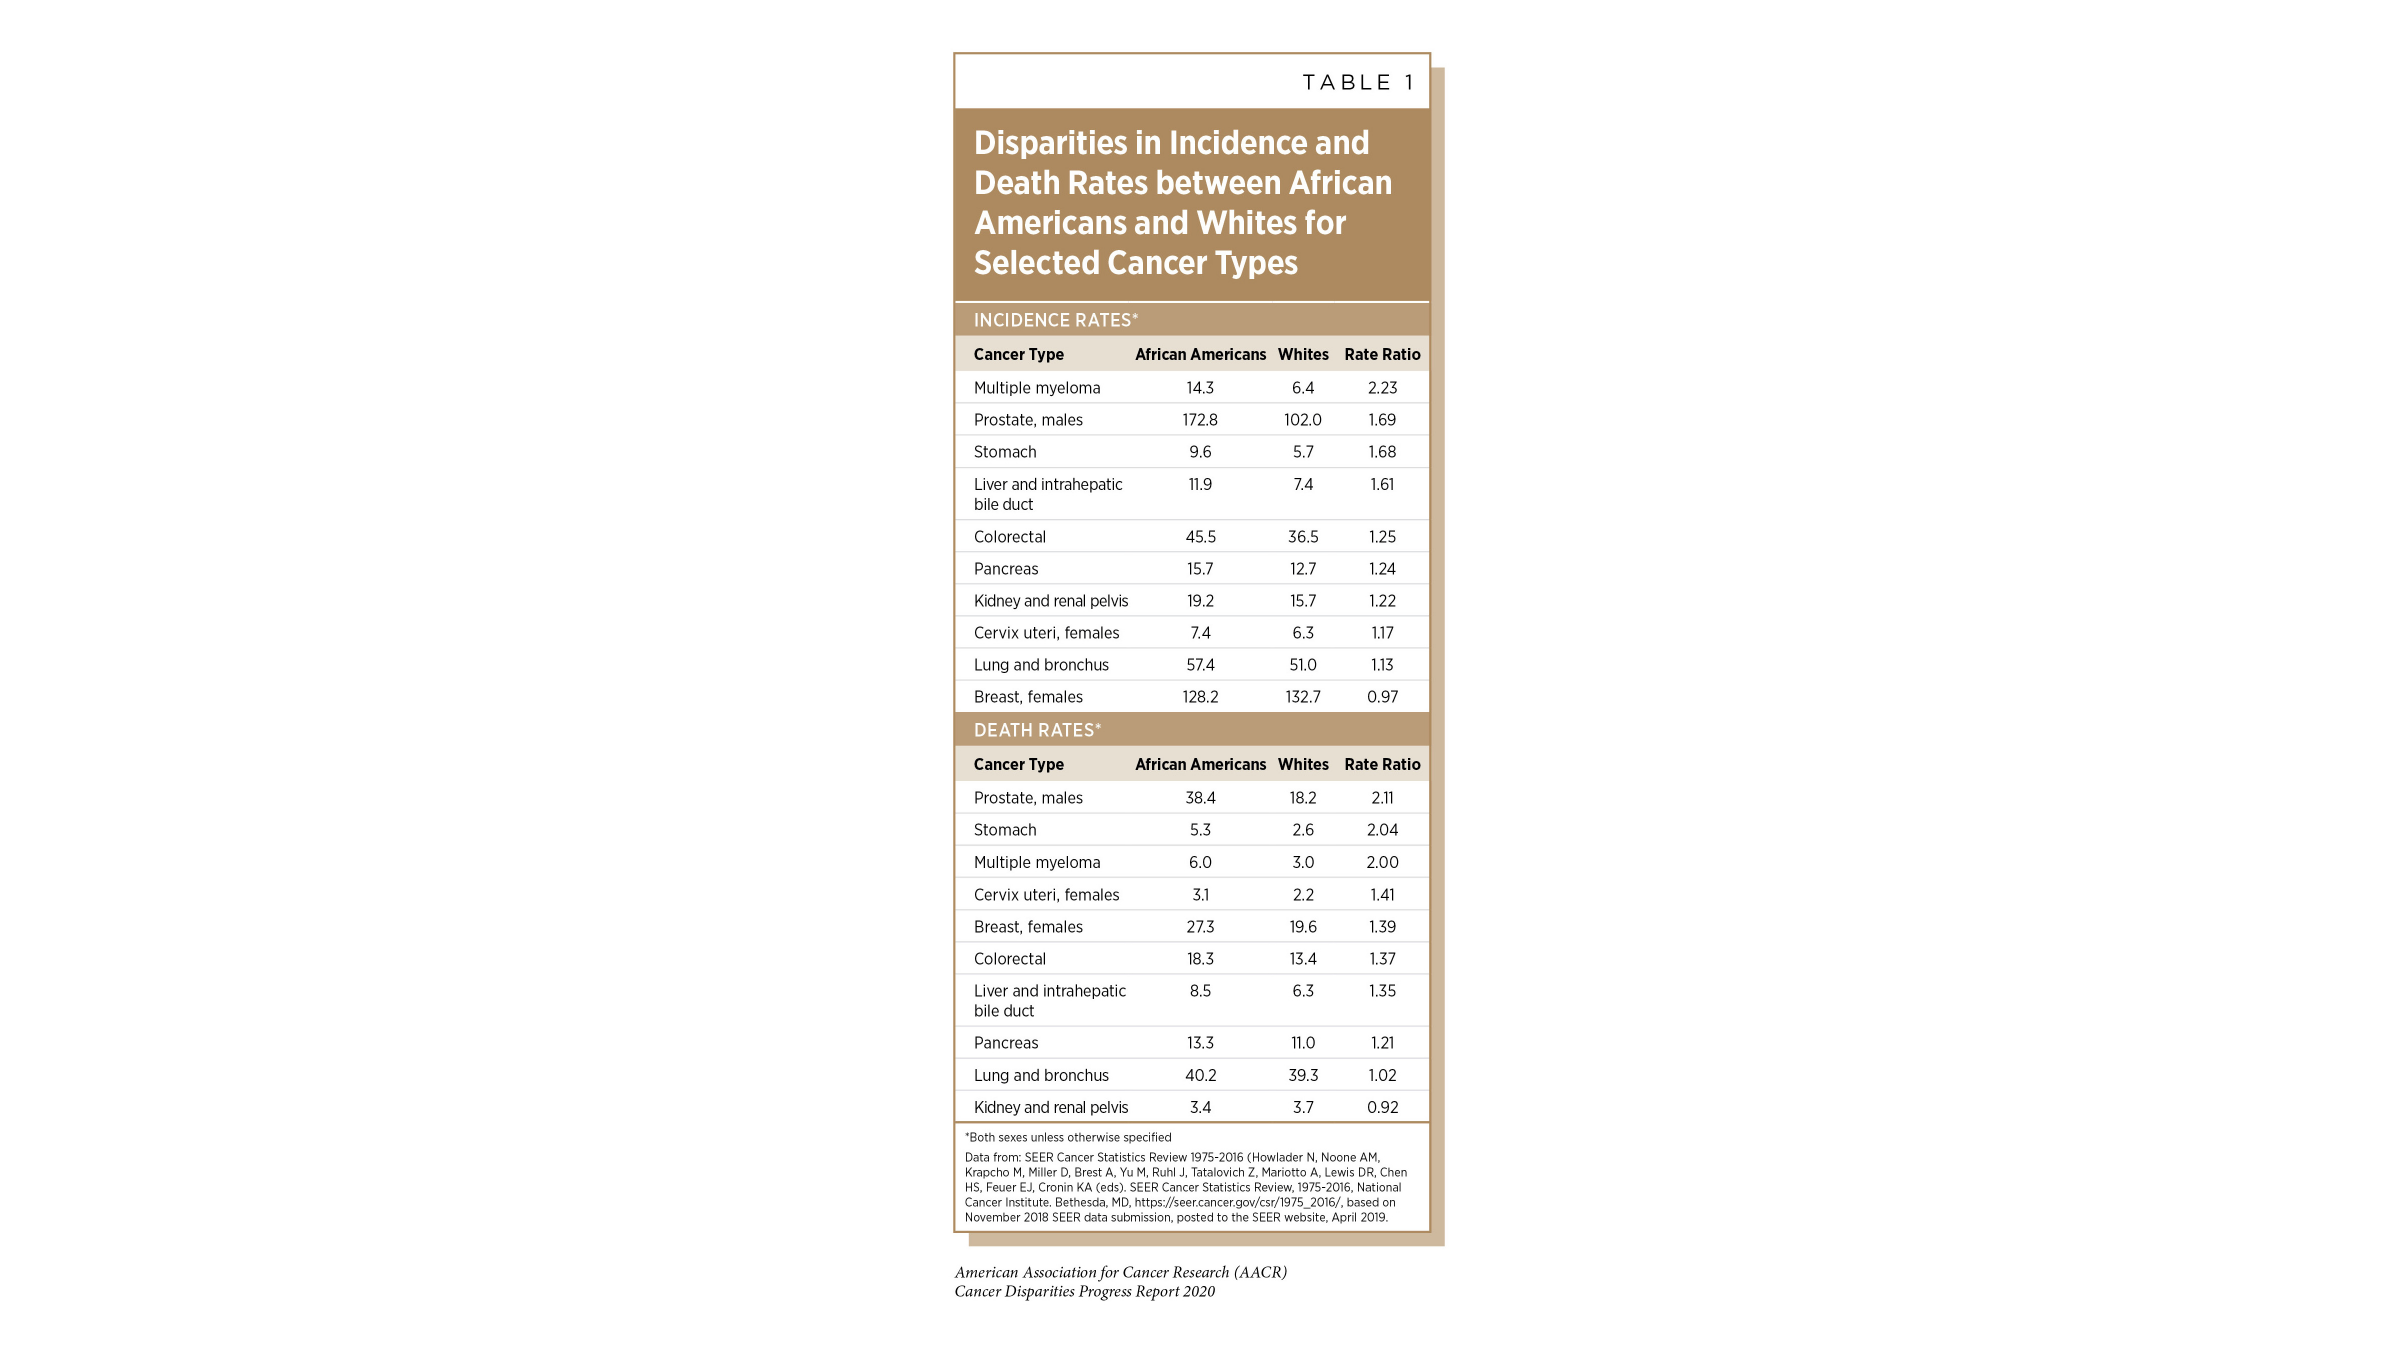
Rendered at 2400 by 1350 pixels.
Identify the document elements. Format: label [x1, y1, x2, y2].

picture [944, 43, 1456, 1307]
